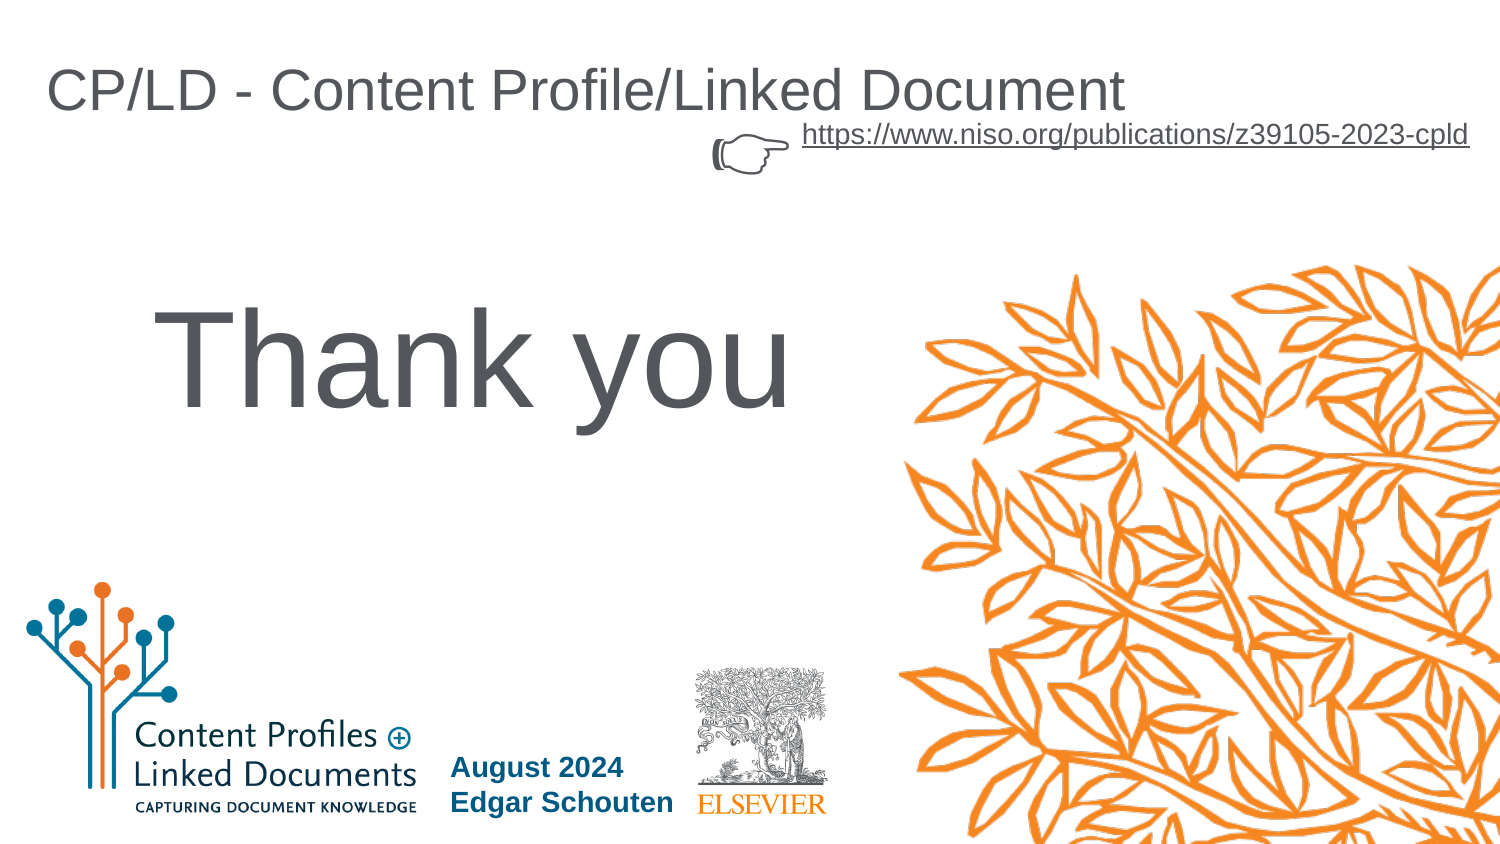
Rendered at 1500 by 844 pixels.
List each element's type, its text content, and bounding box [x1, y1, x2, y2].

picture [628, 210, 1500, 844]
text_box CP/LD - Content Profile/Linked Document [32, 45, 1226, 152]
text_box August 2024 Edgar Schouten [520, 748, 709, 829]
text_box https://www.niso.org/publications/z39105-2023-cpld [807, 107, 1500, 158]
picture [0, 561, 520, 835]
text_box Thank you [137, 262, 851, 443]
text_box 👉 [695, 99, 807, 194]
